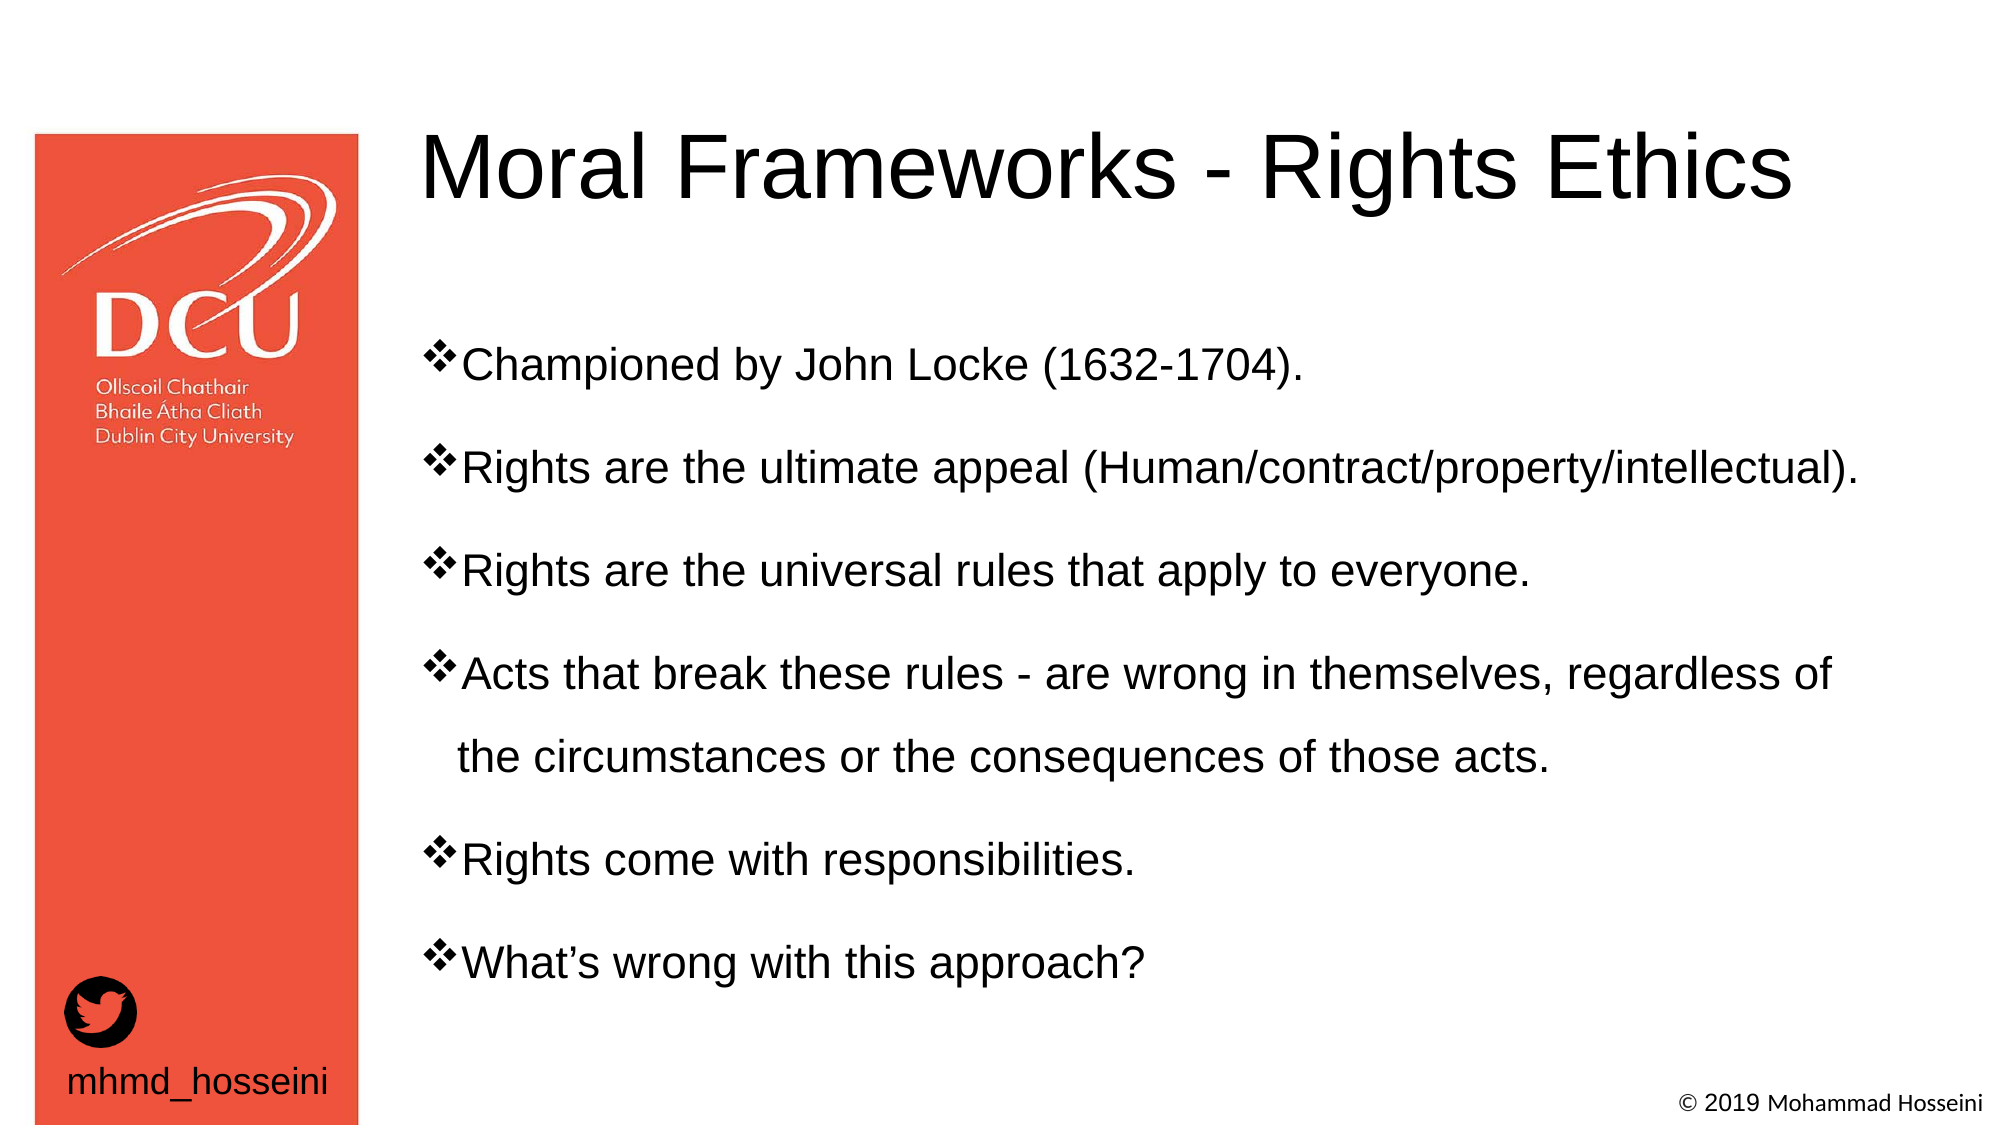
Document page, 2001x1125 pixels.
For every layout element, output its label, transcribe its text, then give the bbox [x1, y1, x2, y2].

text_box © 2019 Mohammad Hosseini [1662, 1079, 1999, 1125]
list Championed by John Locke (1632-1704). Rights are the ultimate appeal (Human/contract/property/intellectual). Rights are the universal rules that apply to everyone. Acts that break these rules - are wrong in themselves, regardless of the circumstances or the consequences of those acts. Rights come with responsibilities. What’s wrong with this approach? [404, 299, 1886, 1066]
title Moral Frameworks - Rights Ethics [404, 59, 1886, 278]
picture [0, 0, 2001, 1125]
text_box mhmd_hosseini [51, 1049, 344, 1110]
